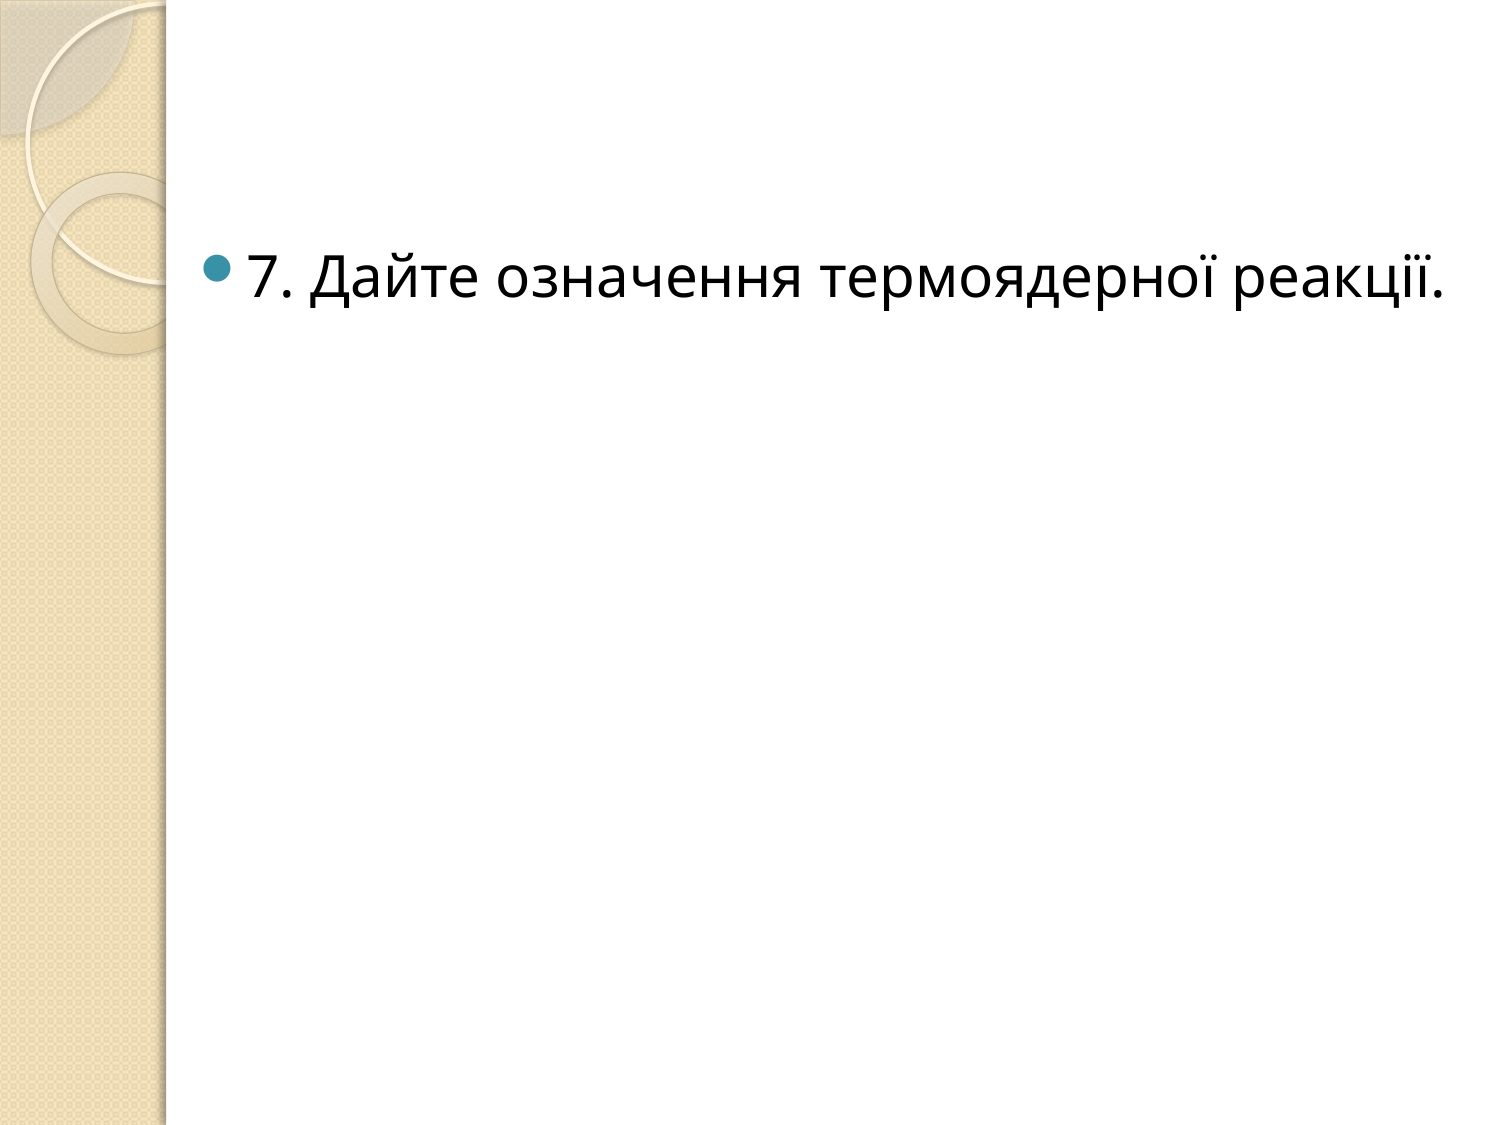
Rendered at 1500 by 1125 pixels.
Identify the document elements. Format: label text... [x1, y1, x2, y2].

list 7. Дайте означення термоядерної реакції. [171, 231, 1466, 1025]
